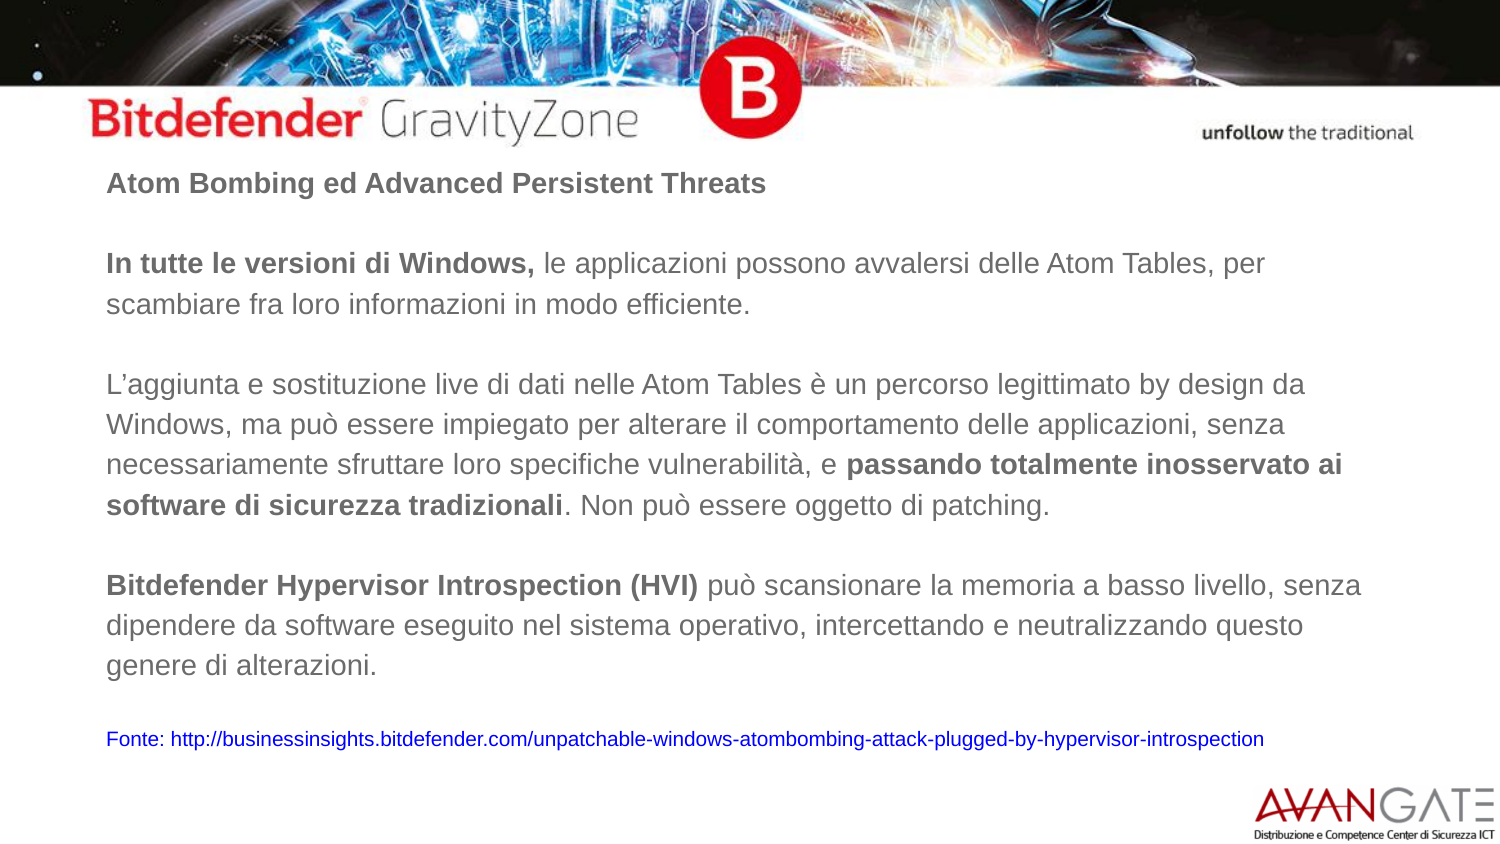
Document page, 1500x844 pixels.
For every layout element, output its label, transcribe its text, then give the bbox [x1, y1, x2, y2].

picture [0, 0, 1500, 149]
text_box Atom Bombing ed Advanced Persistent Threats In tutte le versioni di Windows, le applicazioni possono avvalersi delle Atom Tables, per scambiare fra loro informazioni in modo efficiente. L’aggiunta e sostituzione live di dati nelle Atom Tables è un percorso legittimato by design da Windows, ma può essere impiegato per alterare il comportamento delle applicazioni, senza necessariamente sfruttare loro specifiche vulnerabilità, e passando totalmente inosservato ai software di sicurezza tradizionali. Non può essere oggetto di patching. Bitdefender Hypervisor Introspection (HVI) può scansionare la memoria a basso livello, senza dipendere da software eseguito nel sistema operativo, intercettando e neutralizzando questo genere di alterazioni. Fonte: http://businessinsights.bitdefender.com/unpatchable-windows-atombombing-attack-plugged-by-hypervisor-introspection [91, 156, 1416, 786]
picture [1251, 785, 1500, 844]
